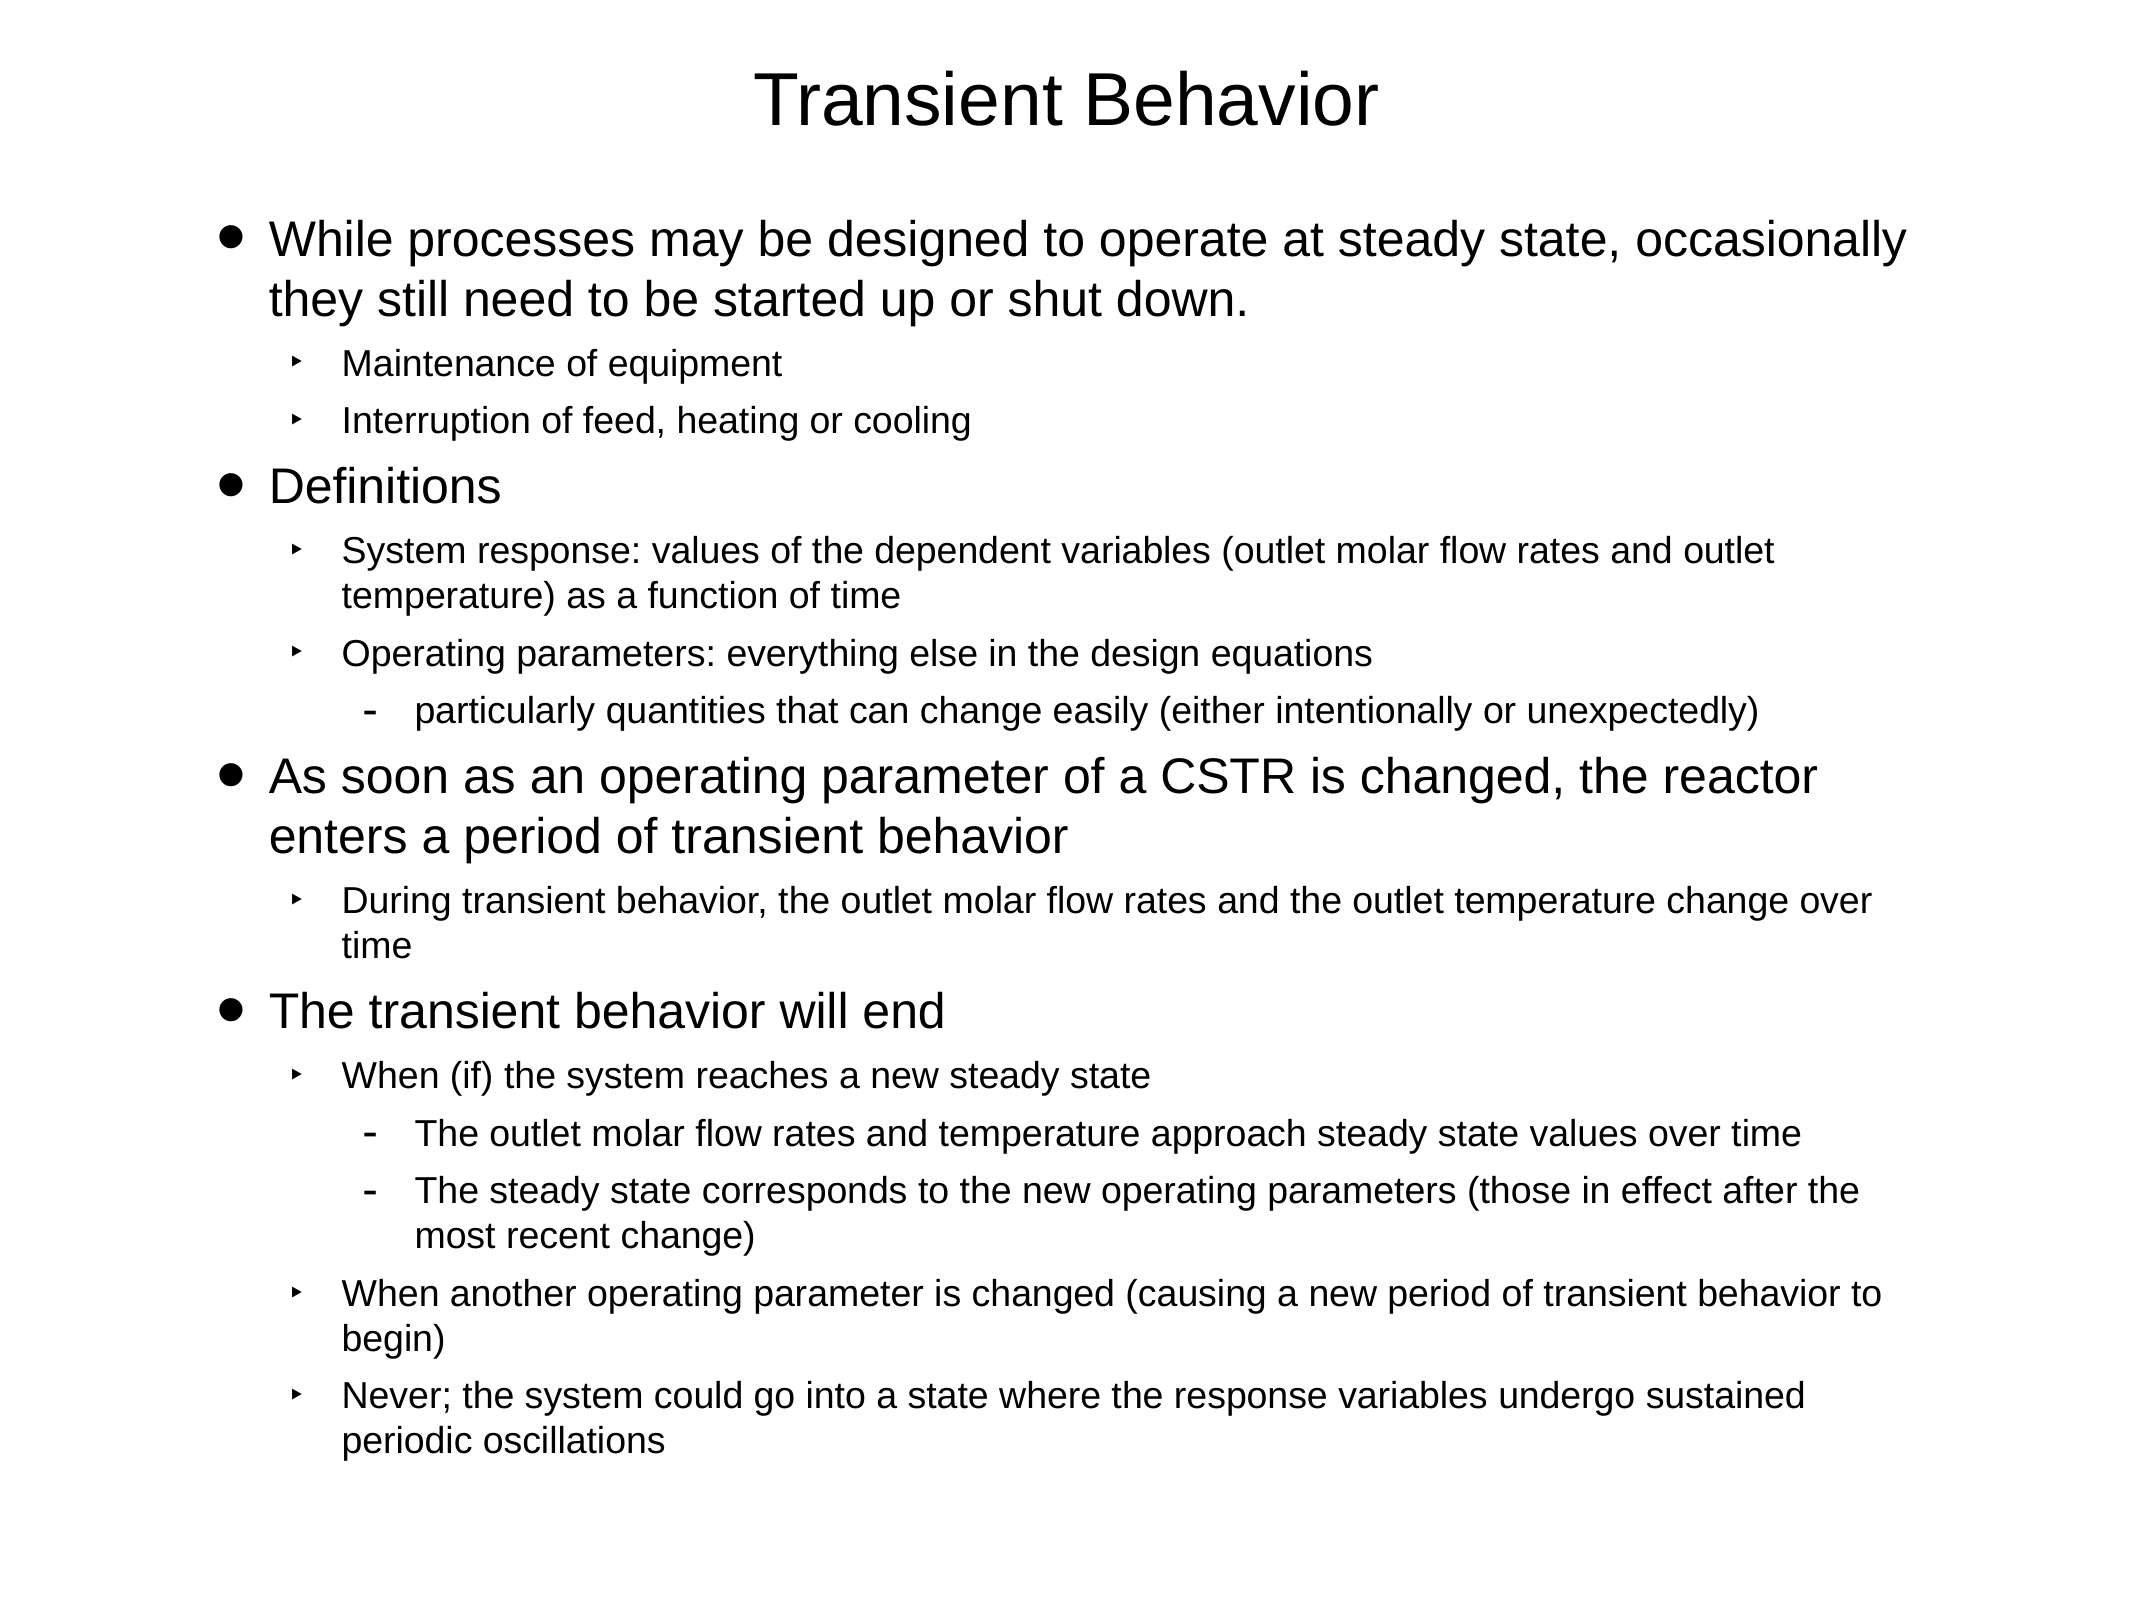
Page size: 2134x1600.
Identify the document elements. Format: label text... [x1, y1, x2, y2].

list While processes may be designed to operate at steady state, occasionally they still need to be started up or shut down. Maintenance of equipment Interruption of feed, heating or cooling Definitions System response: values of the dependent variables (outlet molar flow rates and outlet temperature) as a function of time Operating parameters: everything else in the design equations particularly quantities that can change easily (either intentionally or unexpectedly) As soon as an operating parameter of a CSTR is changed, the reactor enters a period of transient behavior During transient behavior, the outlet molar flow rates and the outlet temperature change over time The transient behavior will end When (if) the system reaches a new steady state The outlet molar flow rates and temperature approach steady state values over time The steady state corresponds to the new operating parameters (those in effect after the most recent change) When another operating parameter is changed (causing a new period of transient behavior to begin) Never; the system could go into a state where the response variables undergo sustained periodic oscillations [208, 197, 1925, 1480]
title Transient Behavior [208, 41, 1925, 197]
